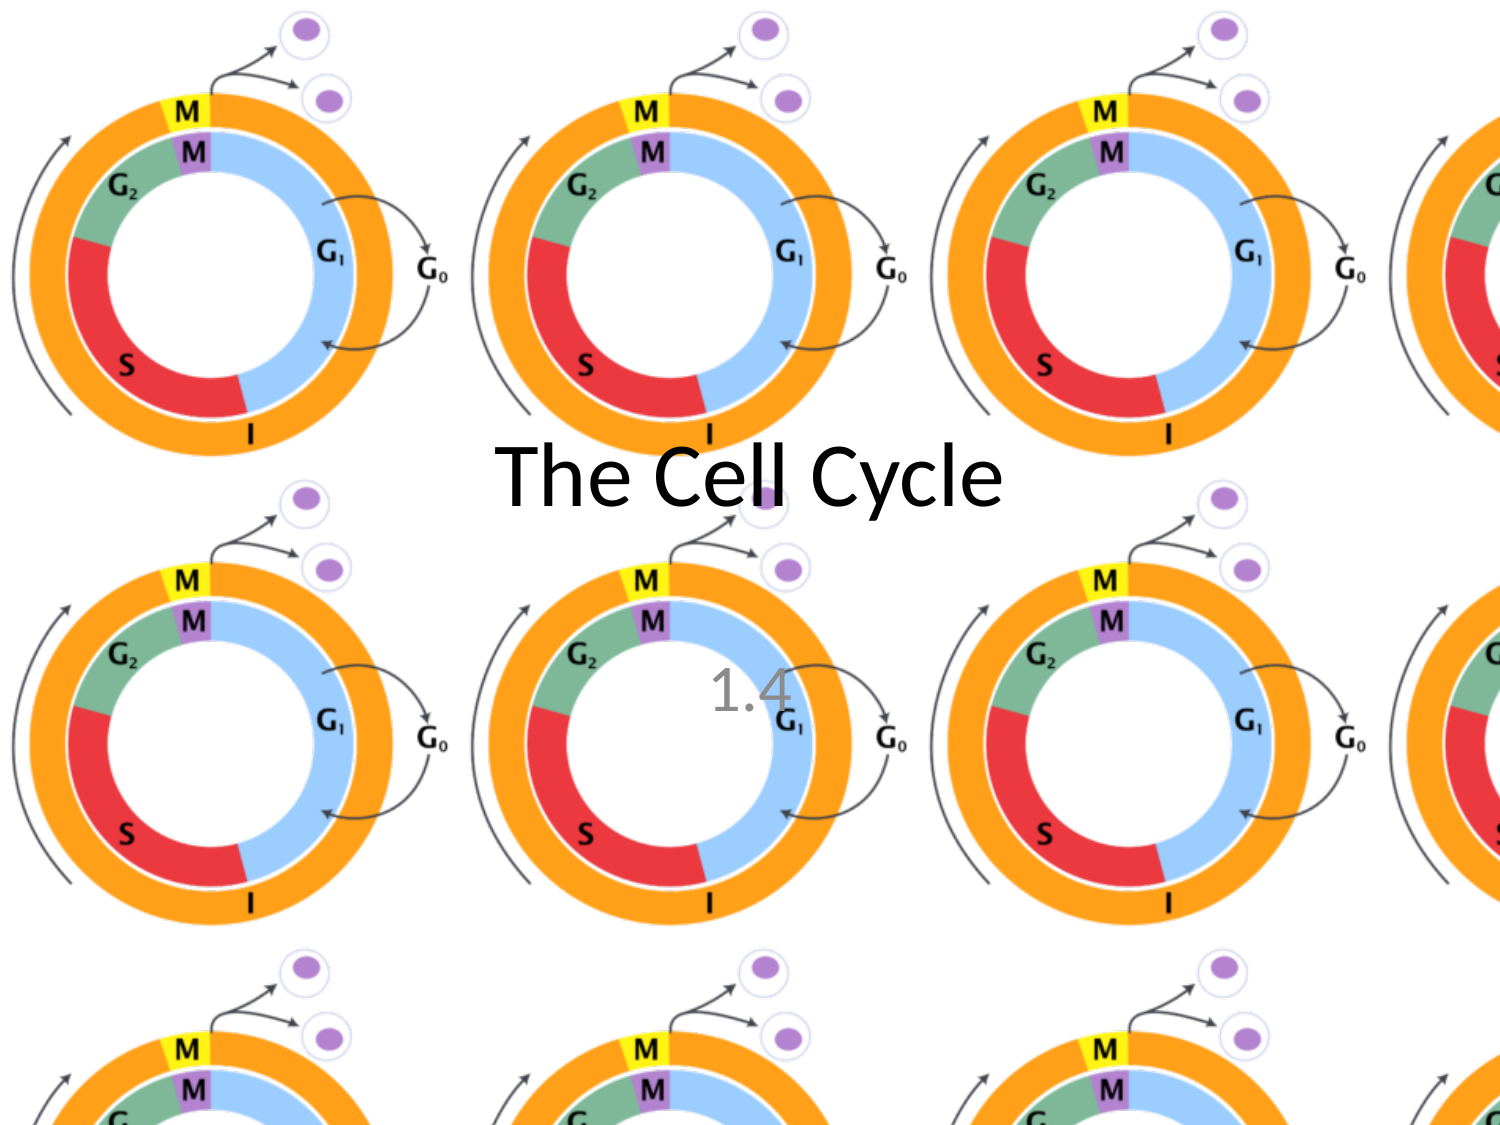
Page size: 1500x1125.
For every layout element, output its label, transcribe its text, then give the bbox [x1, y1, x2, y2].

subtitle 1.4 [225, 637, 1275, 925]
picture [0, 0, 1500, 1125]
title The Cell Cycle [112, 349, 1388, 591]
